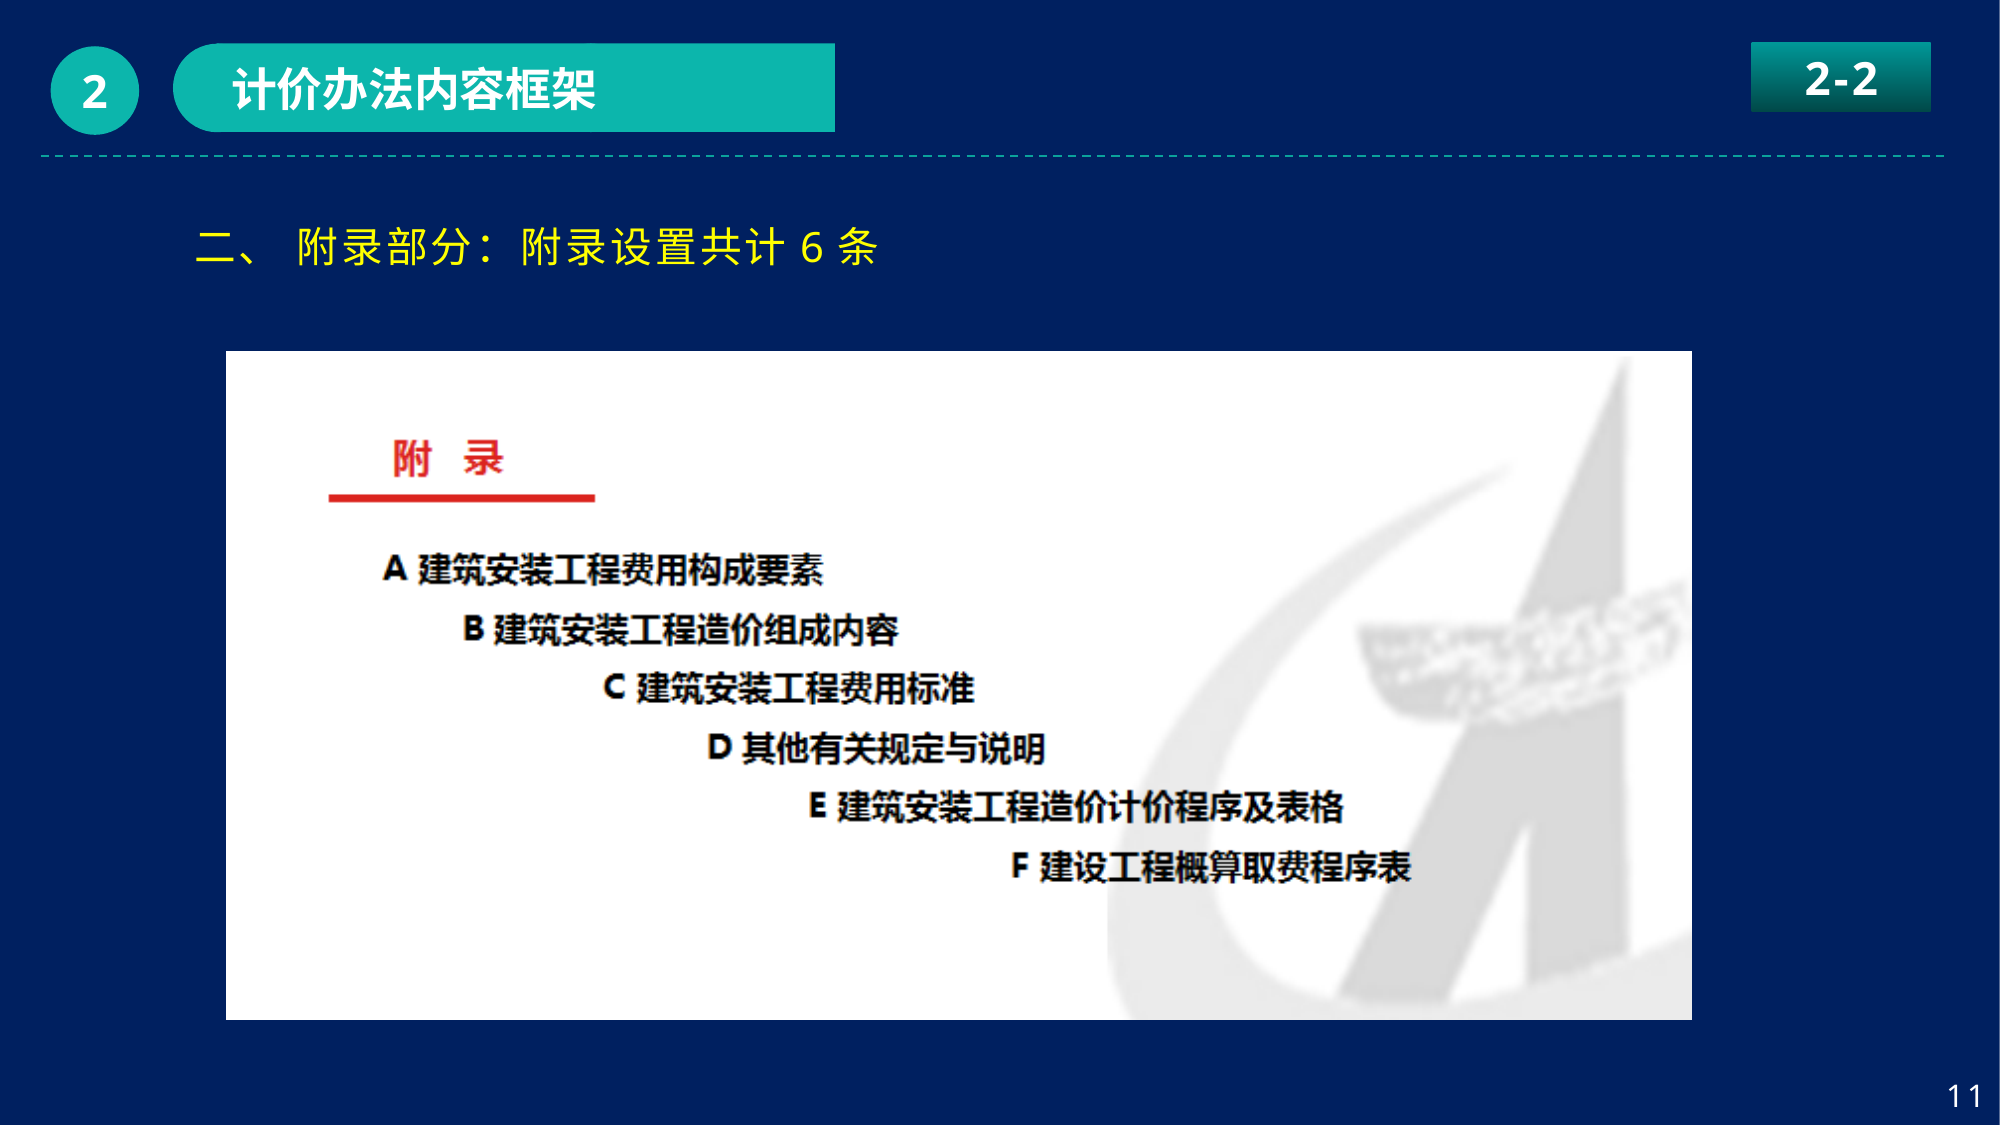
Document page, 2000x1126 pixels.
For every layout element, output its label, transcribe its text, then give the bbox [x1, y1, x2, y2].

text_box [40, 43, 1950, 157]
text_box 11 [1905, 1065, 2000, 1126]
picture [226, 351, 1692, 1020]
text_box 二、 附录部分：附录设置共计6条 [179, 164, 1797, 279]
